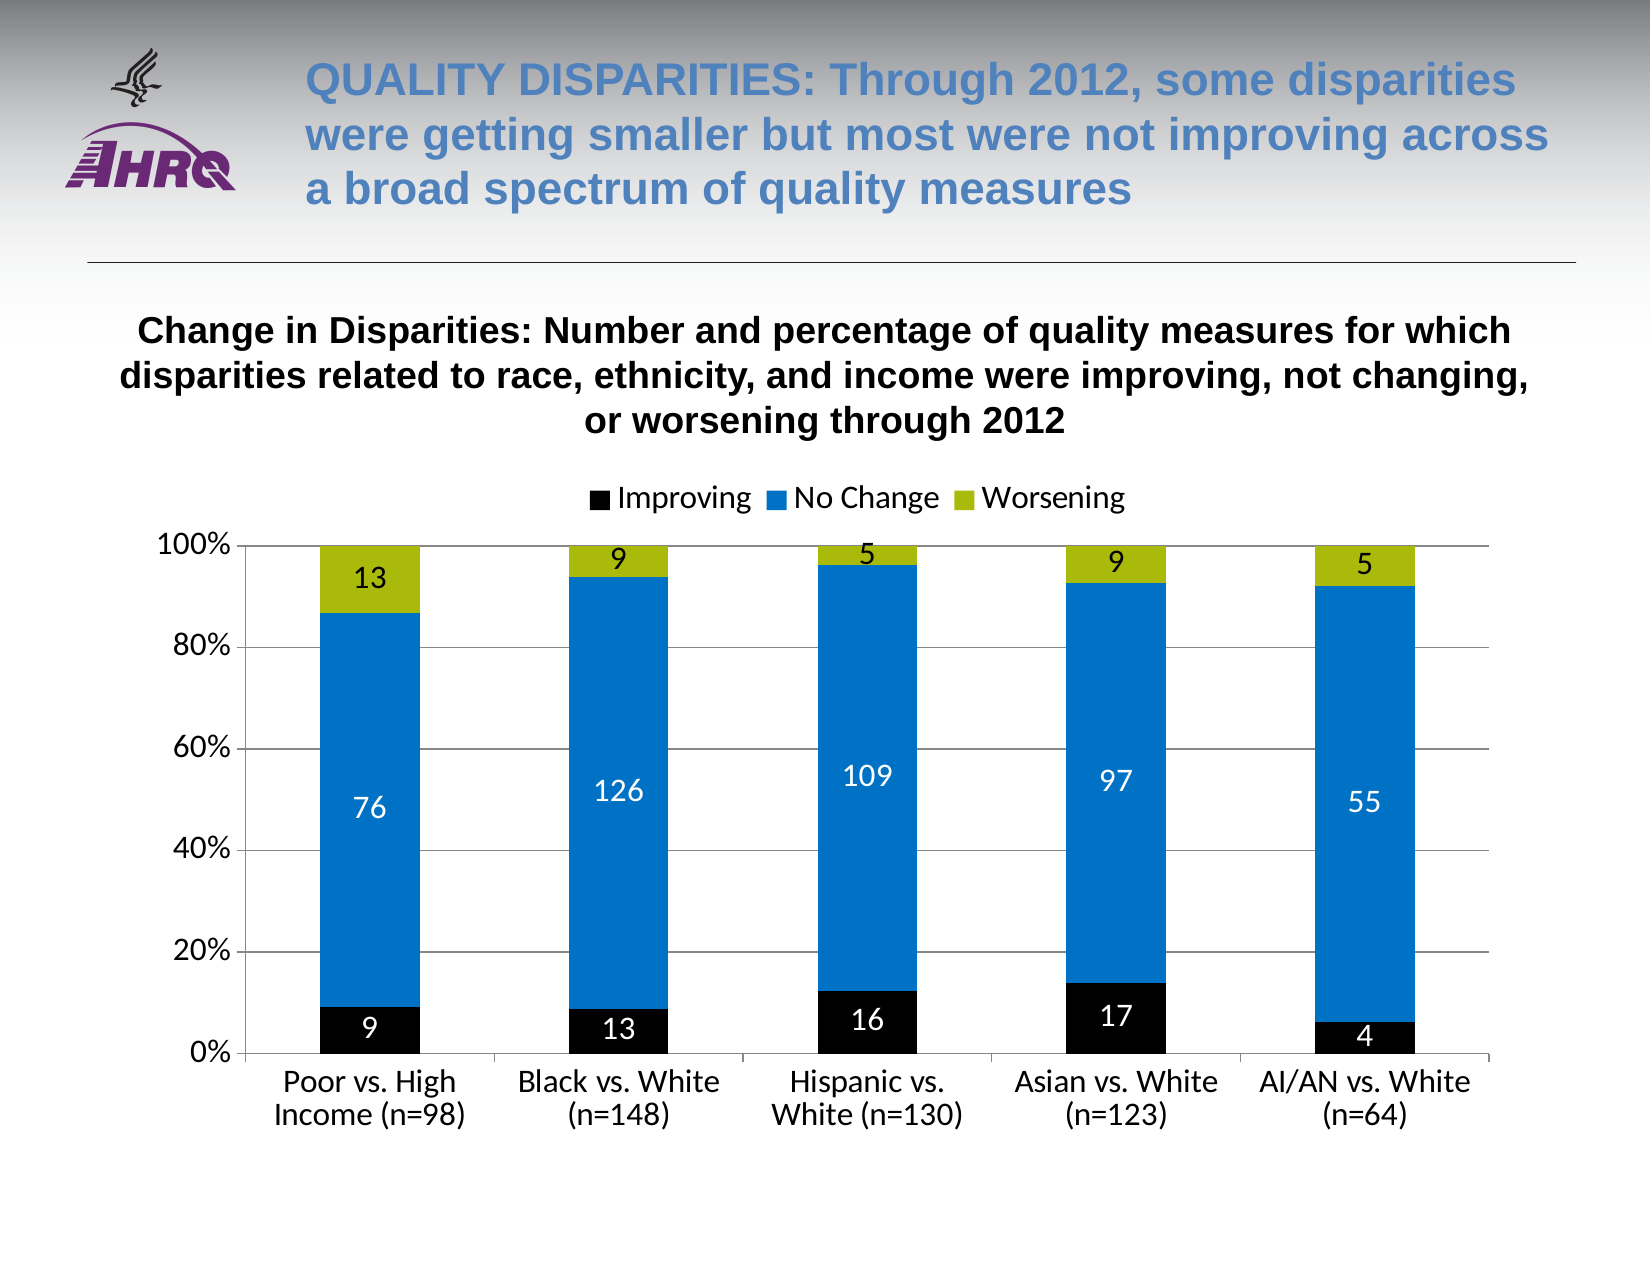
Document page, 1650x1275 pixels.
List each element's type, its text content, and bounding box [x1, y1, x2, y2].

list Change in Disparities: Number and percentage of quality measures for which disparities related to race, ethnicity, and income were improving, not changing, or worsening through 2012 [82, 297, 1568, 1139]
title QUALITY DISPARITIES: Through 2012, some disparities were getting smaller but most were not improving across a broad spectrum of quality measures [288, 51, 1568, 213]
picture [0, 0, 1650, 1275]
chart [149, 474, 1501, 1134]
